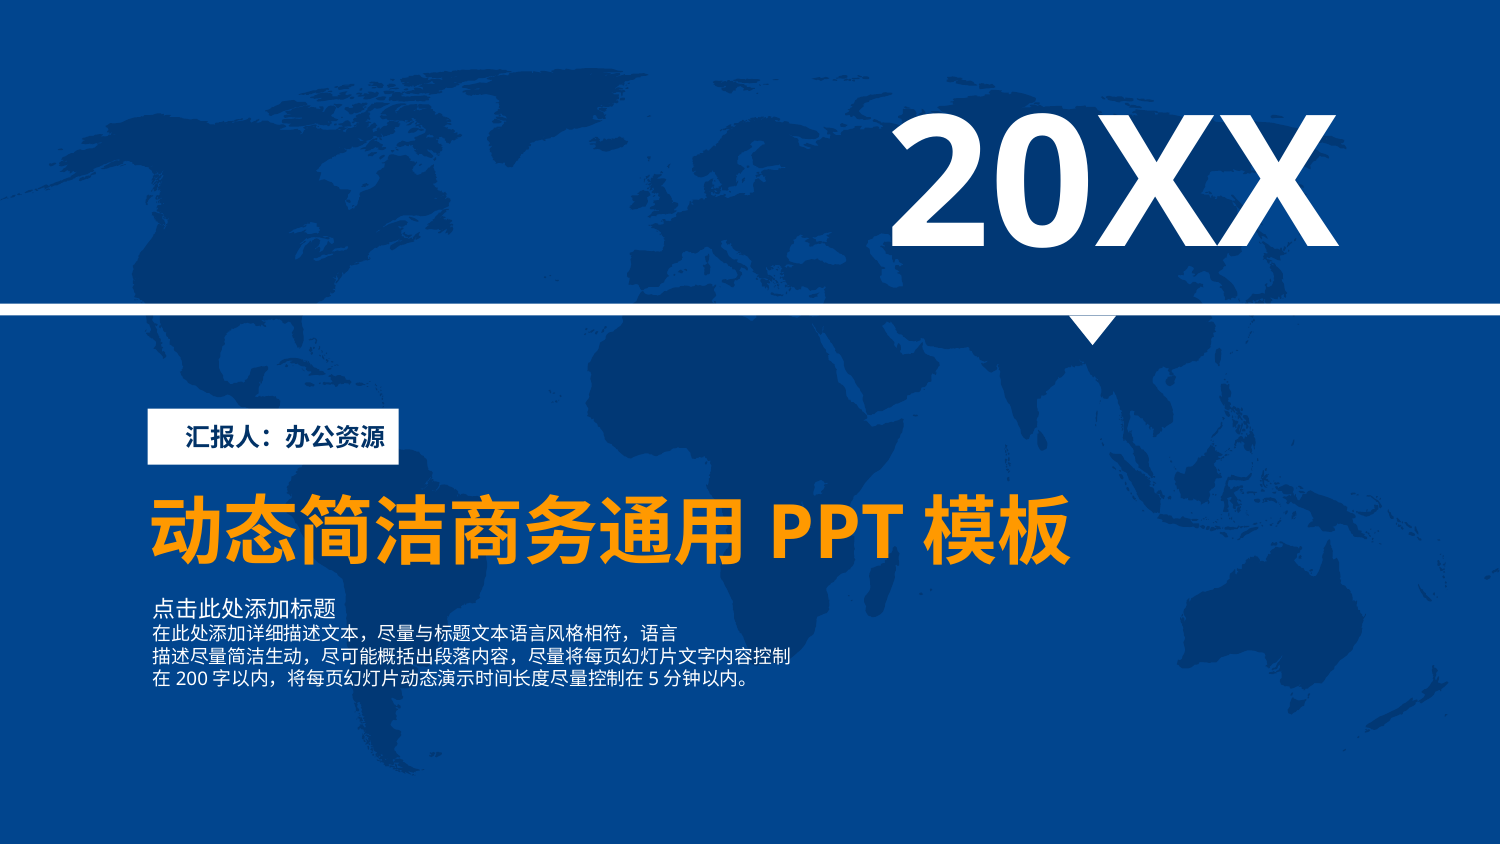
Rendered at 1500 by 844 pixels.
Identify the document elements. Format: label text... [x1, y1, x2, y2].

text_box 点击此处添加标题 在此处添加详细描述文本，尽量与标题文本语言风格相符，语言 描述尽量简洁生动，尽可能概括出段落内容，尽量将每页幻灯片文字内容控制 在200字以内，将每页幻灯片动态演示时间长度尽量控制在5分钟以内。 [137, 587, 805, 697]
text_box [147, 408, 403, 465]
text_box 20XX [870, 55, 1355, 291]
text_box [0, 303, 1500, 346]
text_box 动态简洁商务通用PPT模板 [134, 476, 1152, 582]
